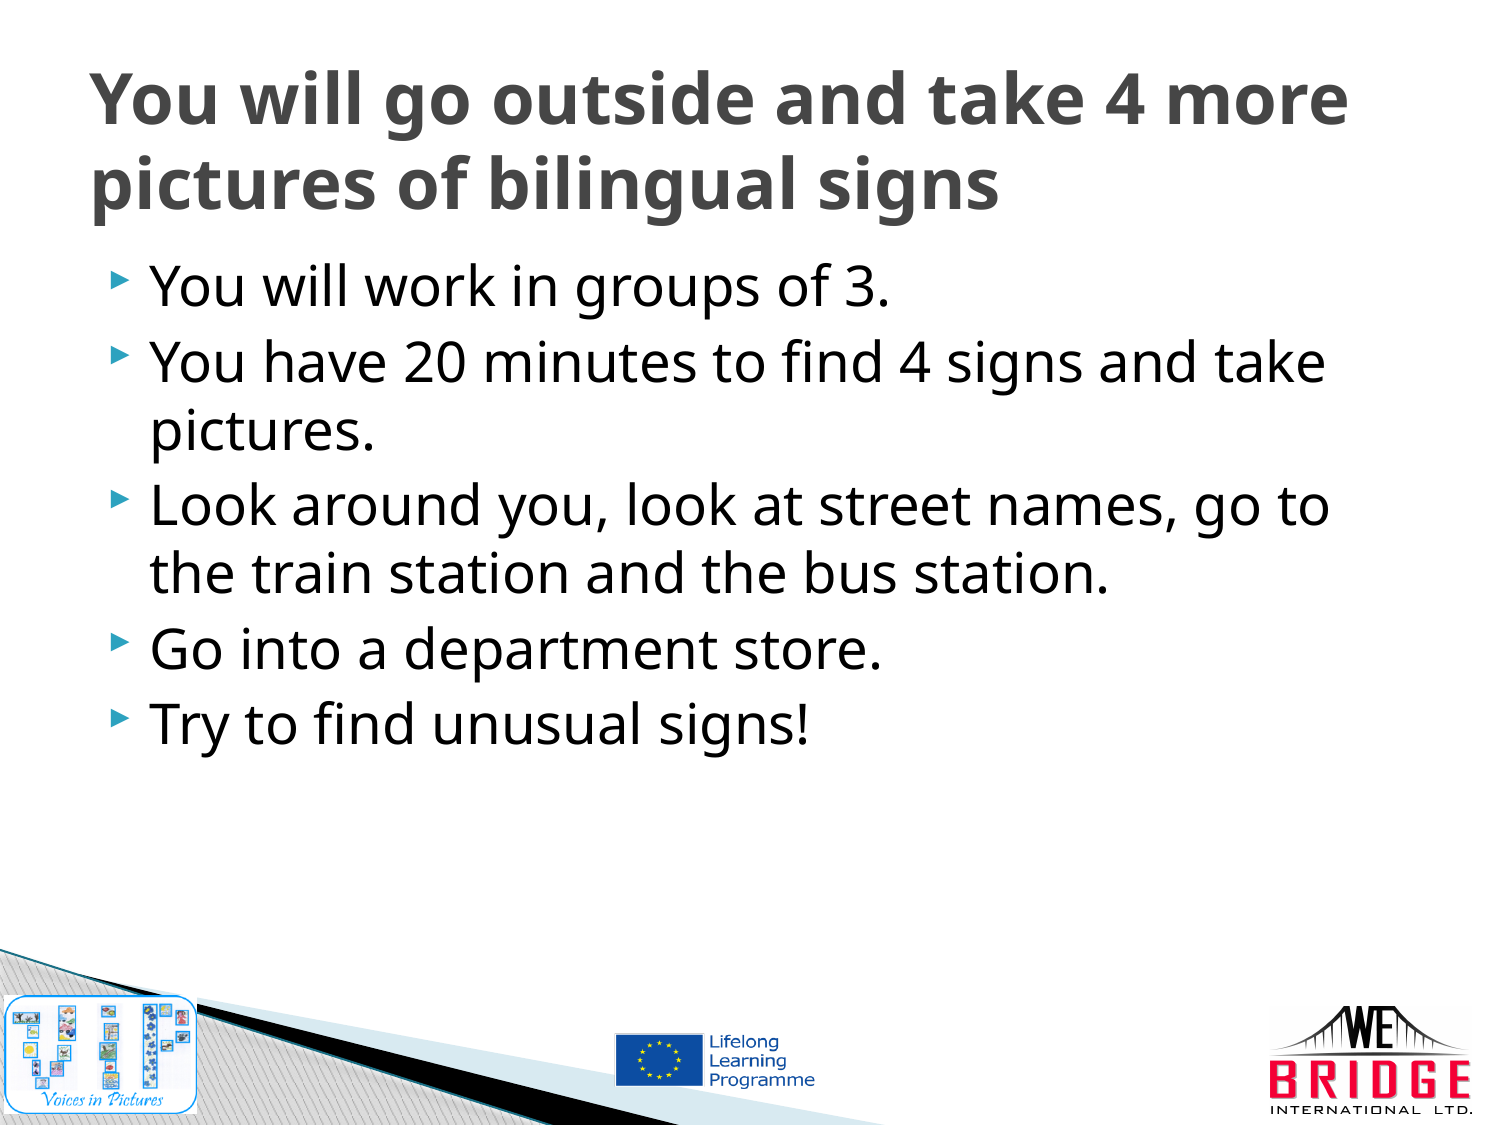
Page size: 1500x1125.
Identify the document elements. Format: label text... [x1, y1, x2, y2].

picture [608, 1027, 833, 1105]
picture [1269, 1006, 1473, 1114]
title You will go outside and take 4 more pictures of bilingual signs [75, 45, 1425, 233]
list You will work in groups of 3. You have 20 minutes to find 4 signs and take pictures. Look around you, look at street names, go to the train station and the bus station. Go into a department store. Try to find unusual signs! [75, 243, 1425, 986]
picture [4, 994, 197, 1114]
